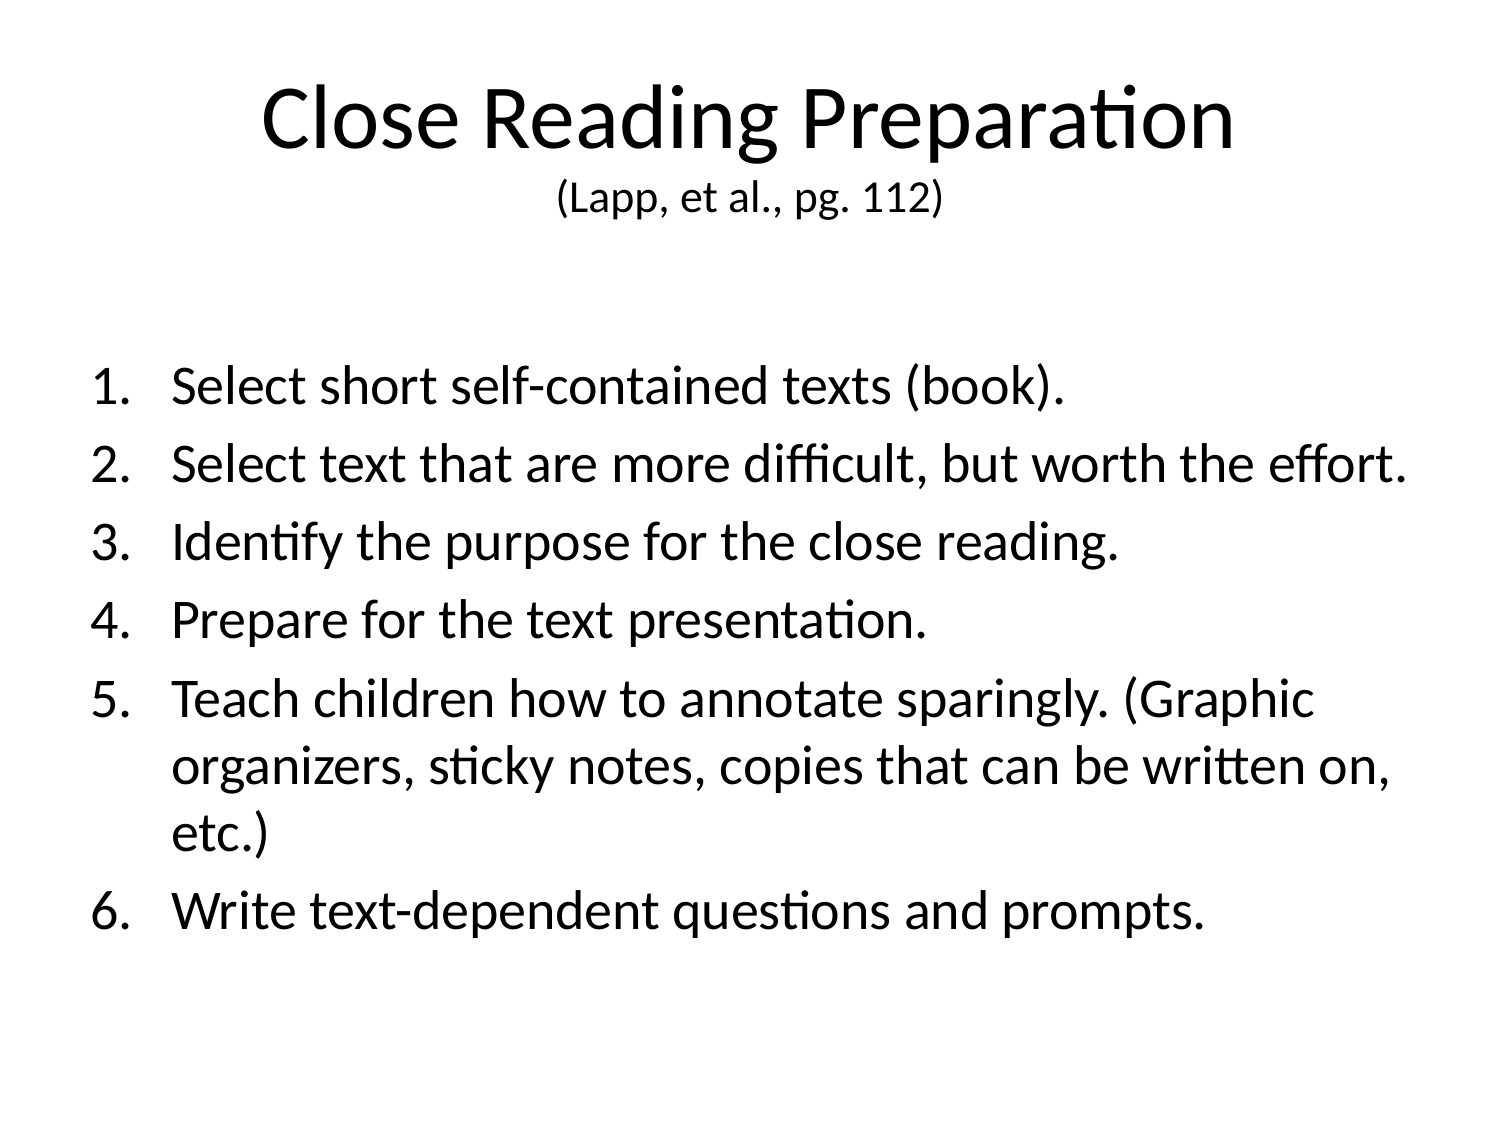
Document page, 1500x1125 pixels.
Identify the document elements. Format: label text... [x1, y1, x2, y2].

title Close Reading Preparation (Lapp, et al., pg. 112) [75, 45, 1425, 233]
list Select short self-contained texts (book). Select text that are more difficult, but worth the effort. Identify the purpose for the close reading. Prepare for the text presentation. Teach children how to annotate sparingly. (Graphic organizers, sticky notes, copies that can be written on, etc.) Write text-dependent questions and prompts. [75, 262, 1425, 1005]
